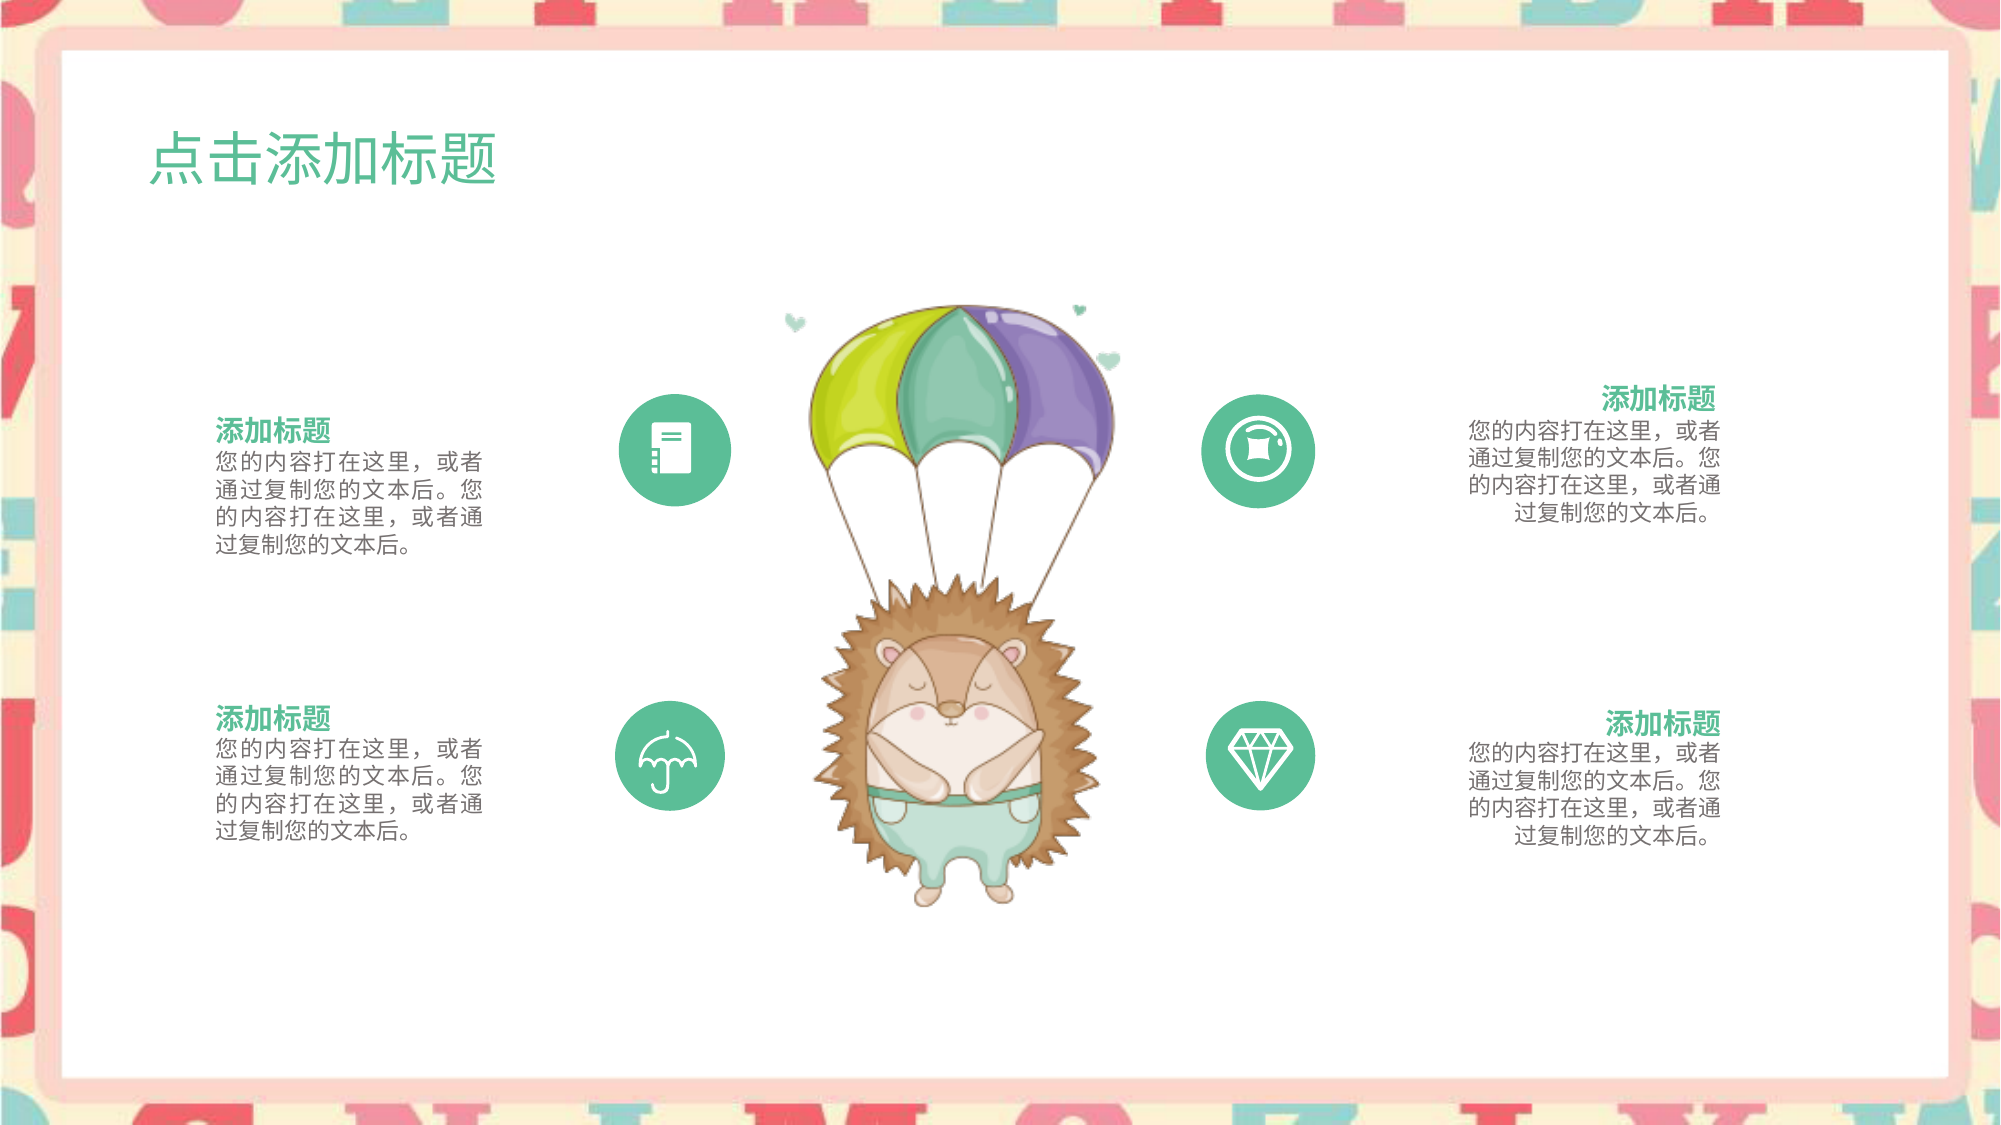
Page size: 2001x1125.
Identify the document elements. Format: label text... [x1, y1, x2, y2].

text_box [618, 394, 732, 507]
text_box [615, 700, 725, 811]
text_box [1205, 700, 1316, 811]
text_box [199, 390, 500, 568]
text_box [1437, 358, 1738, 536]
picture [0, 0, 2001, 1125]
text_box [199, 678, 500, 854]
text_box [1201, 394, 1316, 509]
text_box 点击添加标题 [133, 114, 713, 200]
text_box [1437, 683, 1738, 859]
